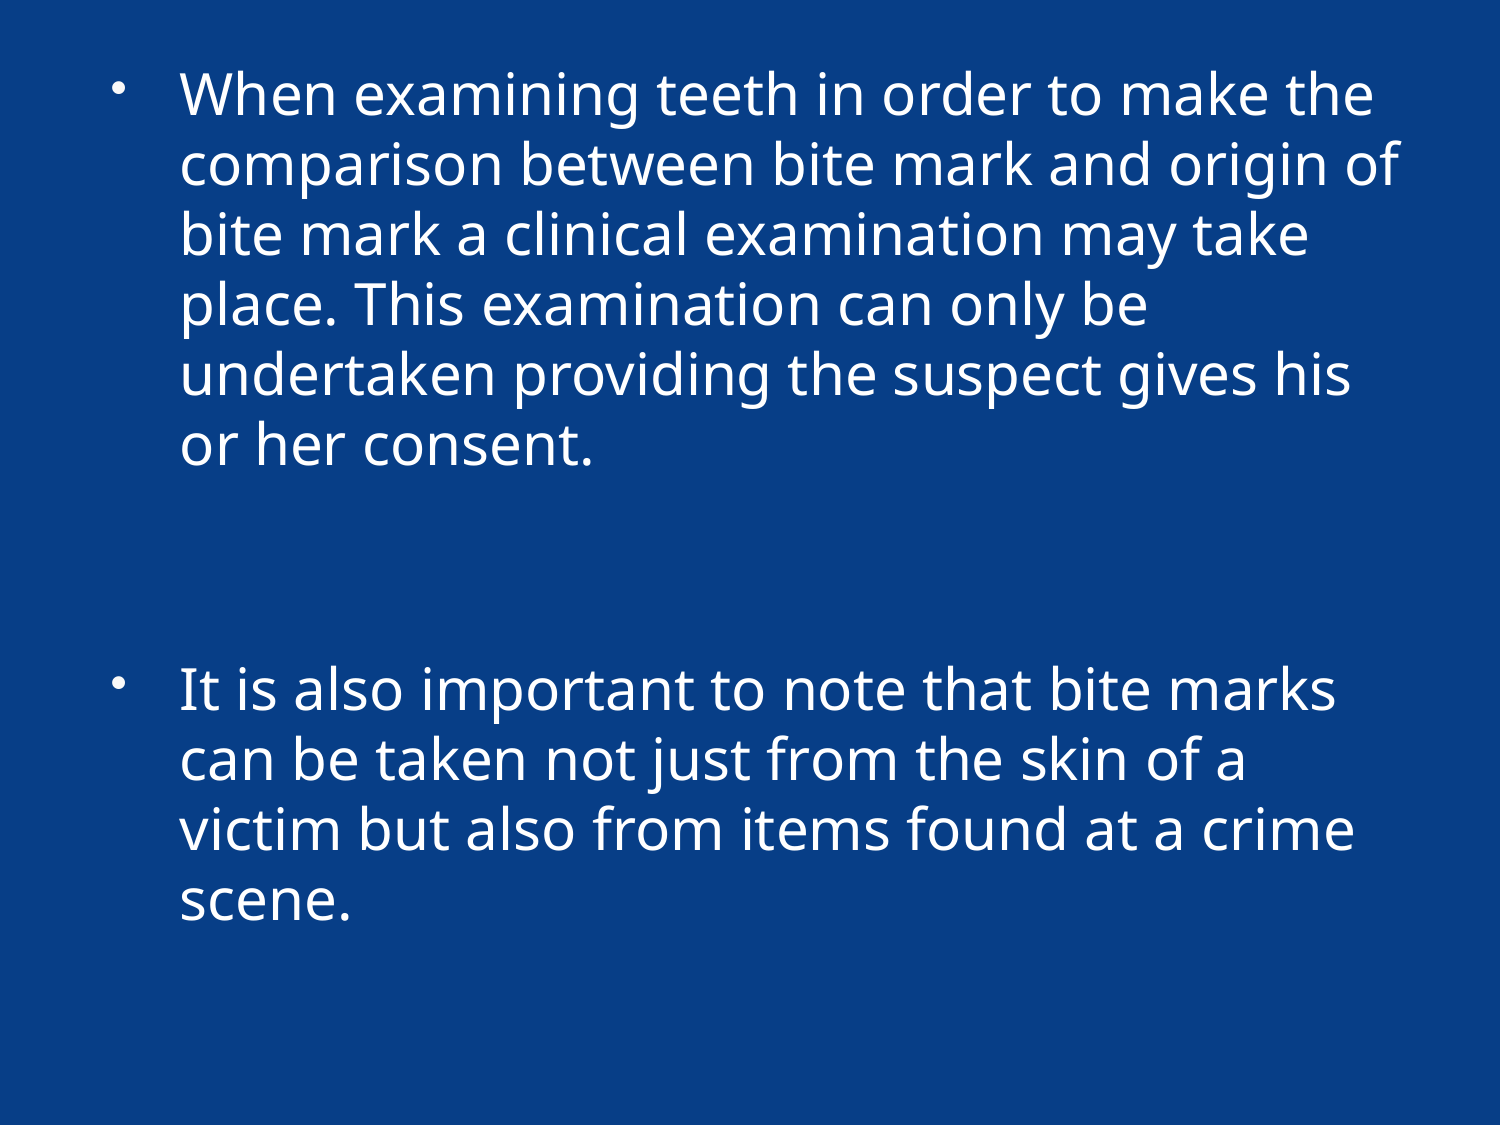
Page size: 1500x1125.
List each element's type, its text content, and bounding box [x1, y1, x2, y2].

list When examining teeth in order to make the comparison between bite mark and origin of bite mark a clinical examination may take place. This examination can only be undertaken providing the suspect gives his or her consent. It is also important to note that bite marks can be taken not just from the skin of a victim but also from items found at a crime scene. [75, 50, 1425, 1035]
